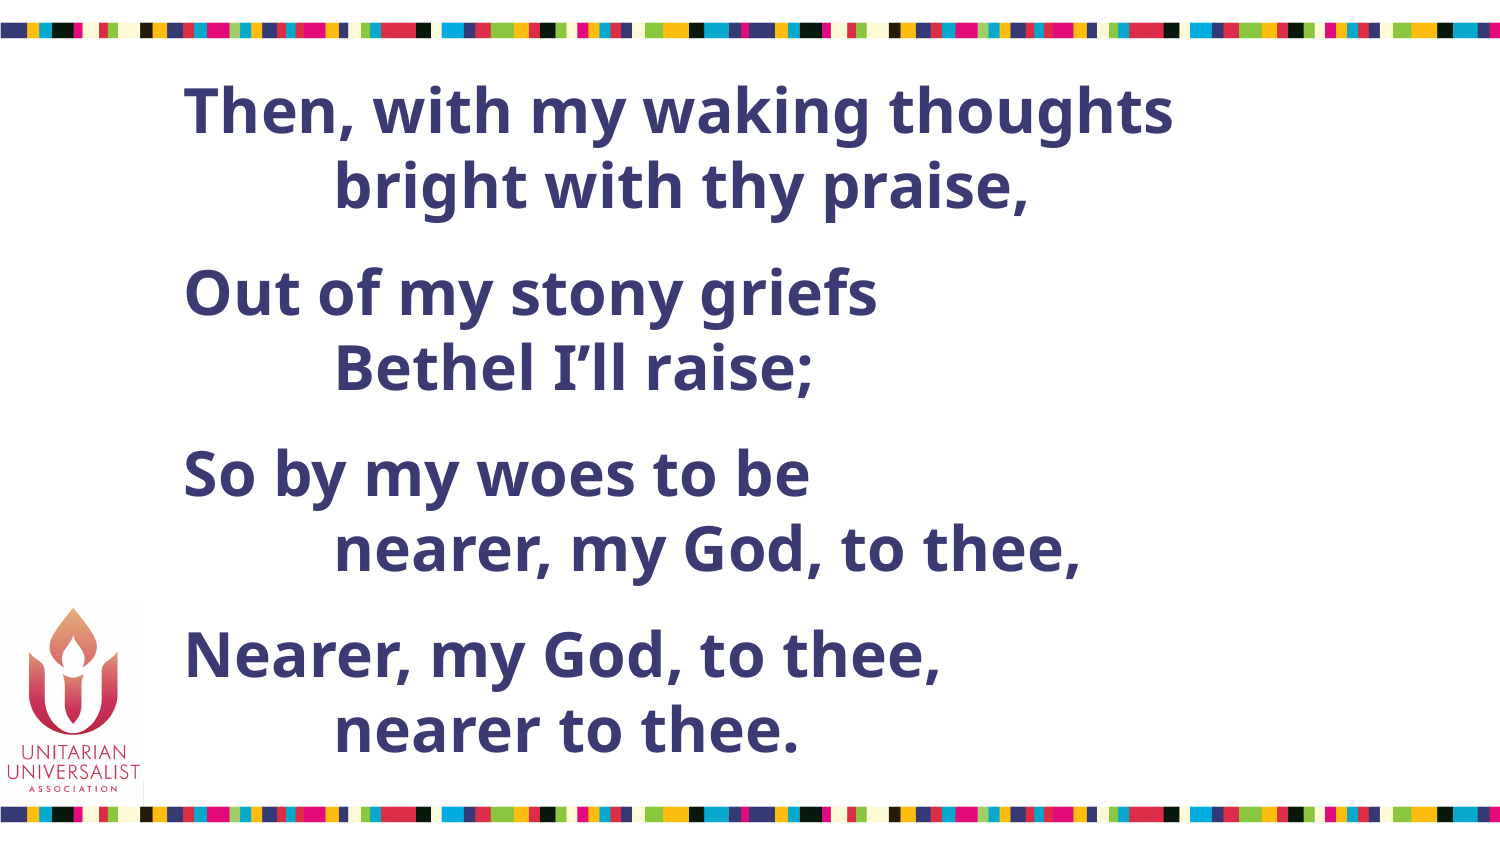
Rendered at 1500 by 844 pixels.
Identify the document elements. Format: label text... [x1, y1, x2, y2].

picture [0, 22, 1500, 40]
picture [0, 600, 1500, 824]
text_box Then, with my waking thoughts bright with thy praise, Out of my stony griefs Bethel I’ll raise; So by my woes to be nearer, my God, to thee, Nearer, my God, to thee, nearer to thee. [168, 56, 1421, 780]
